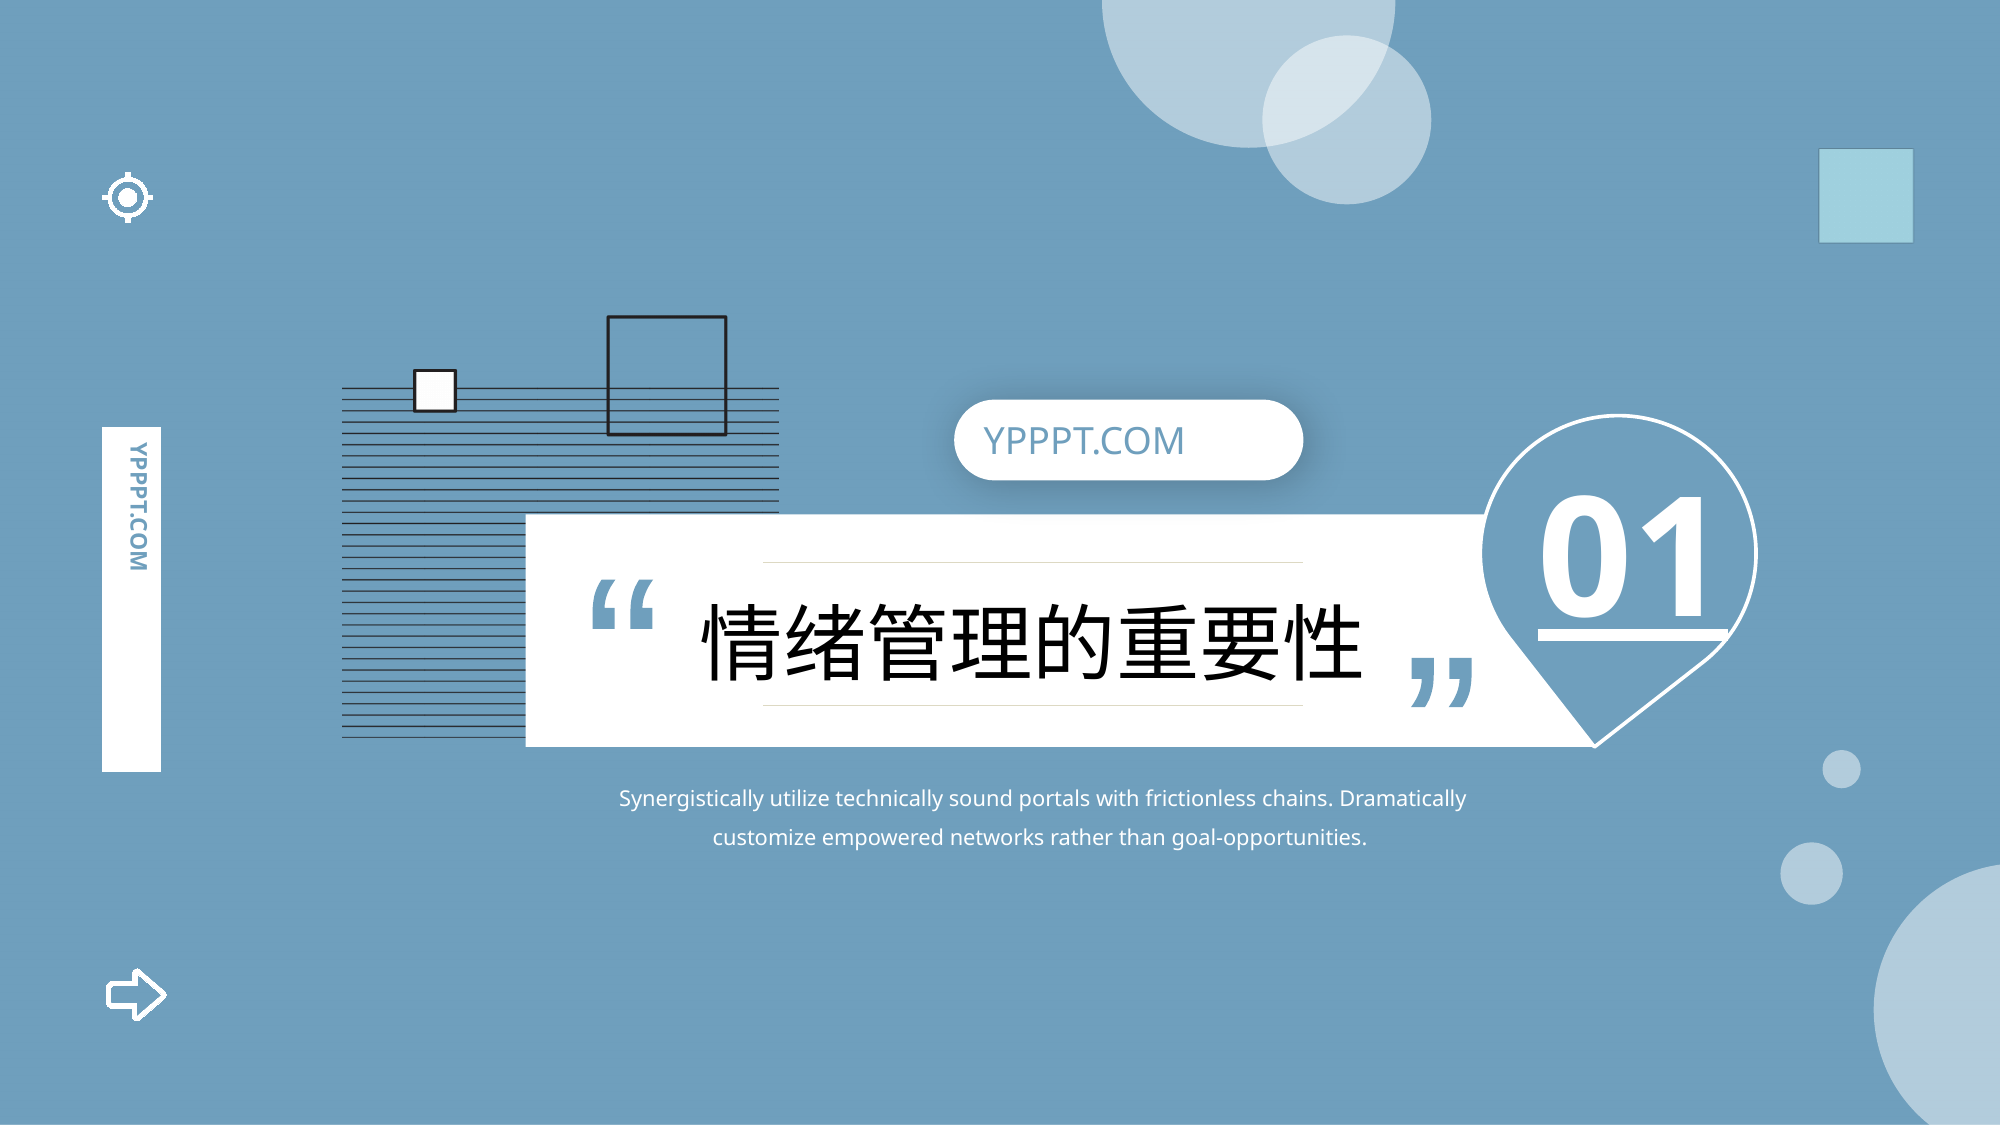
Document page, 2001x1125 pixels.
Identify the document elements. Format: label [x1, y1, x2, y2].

text_box [954, 399, 1304, 481]
picture [0, 0, 2000, 1125]
